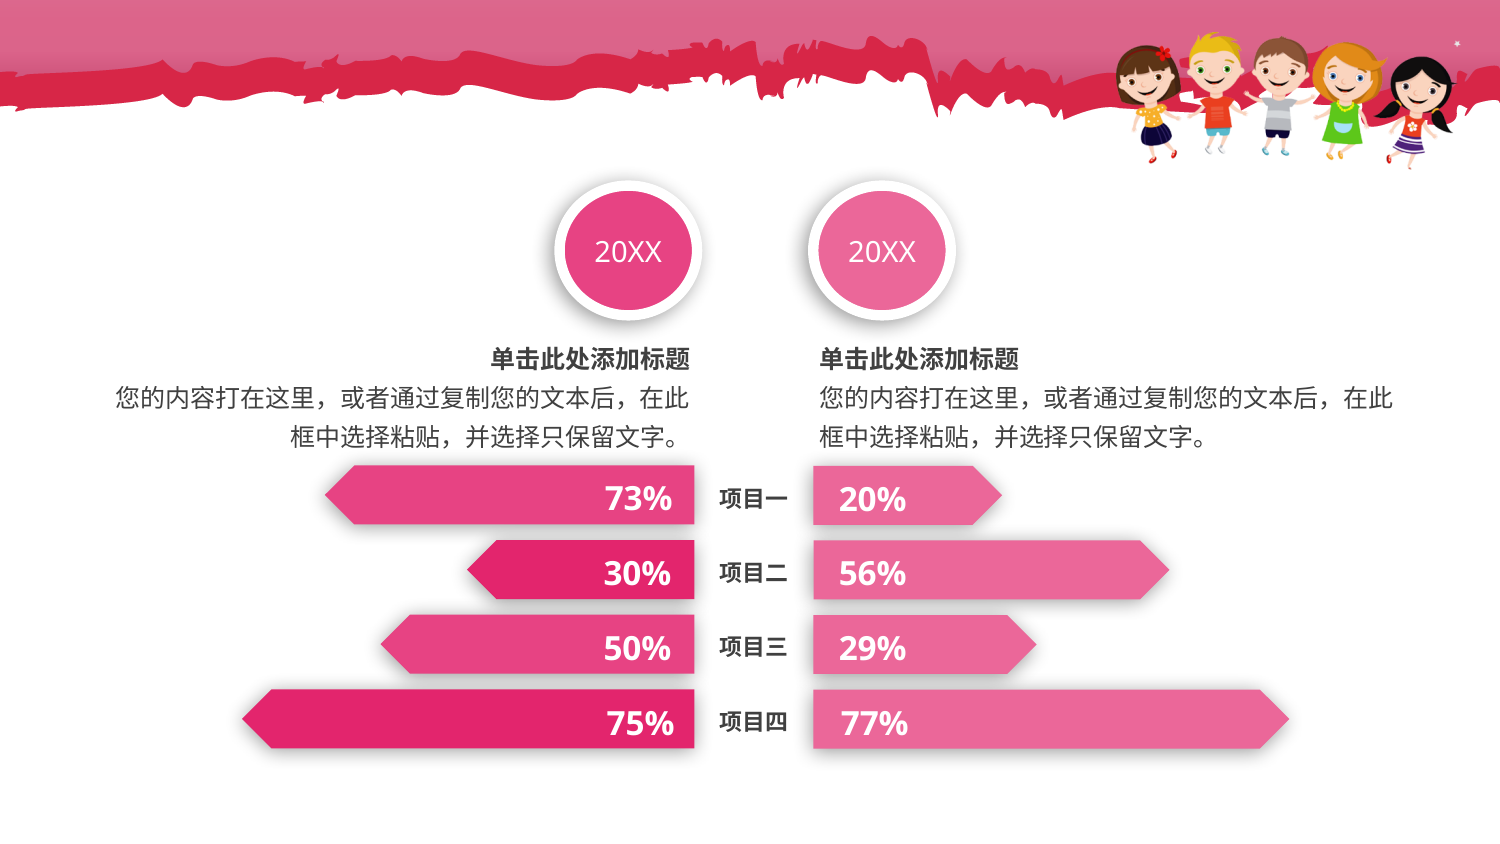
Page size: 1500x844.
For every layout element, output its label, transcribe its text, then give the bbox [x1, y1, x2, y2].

text_box 项目三 [708, 627, 800, 666]
text_box [465, 539, 696, 601]
text_box 20% [827, 472, 919, 524]
text_box 50% [592, 621, 683, 673]
text_box 56% [827, 546, 919, 598]
text_box 单击此处添加标题 您的内容打在这里，或者通过复制您的文本后，在此框中选择粘贴，并选择只保留文字。 [813, 331, 1424, 454]
text_box 73% [593, 471, 685, 523]
picture [0, 0, 1500, 170]
text_box [812, 688, 1291, 750]
text_box 20XX [812, 184, 952, 317]
text_box [812, 464, 1004, 526]
text_box 项目一 [708, 478, 800, 518]
text_box 75% [595, 696, 686, 748]
text_box [323, 464, 696, 526]
text_box [240, 688, 696, 750]
text_box 30% [592, 546, 683, 598]
text_box 20XX [558, 184, 699, 317]
text_box 单击此处添加标题 您的内容打在这里，或者通过复制您的文本后，在此框中选择粘贴，并选择只保留文字。 [100, 331, 696, 454]
text_box 29% [827, 621, 919, 673]
text_box [812, 613, 1039, 676]
text_box 项目二 [708, 552, 800, 592]
text_box [379, 613, 696, 675]
text_box [812, 539, 1172, 601]
text_box 77% [829, 696, 921, 748]
text_box 项目四 [708, 702, 800, 741]
